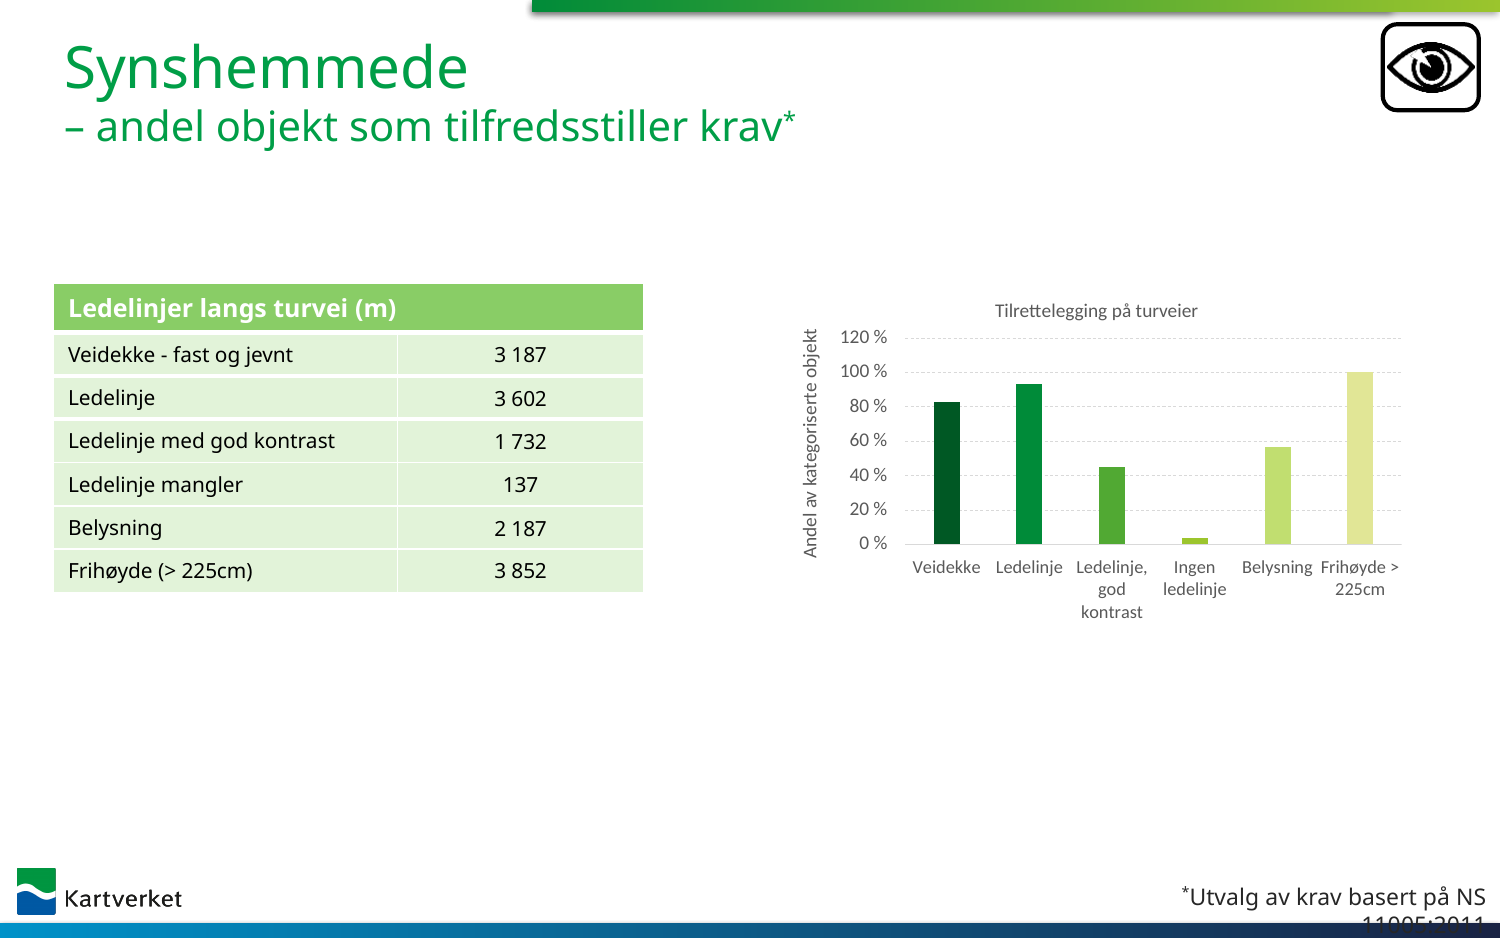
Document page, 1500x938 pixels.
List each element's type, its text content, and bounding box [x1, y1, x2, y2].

picture [791, 291, 1402, 630]
table_cell Veidekke - fast og jevnt [54, 335, 397, 374]
table_cell Frihøyde (> 225cm) [54, 550, 397, 592]
table_cell 137 [398, 463, 643, 505]
table_cell 2 187 [398, 507, 643, 548]
table_cell Belysning [54, 507, 397, 548]
table_cell Ledelinje med god kontrast [54, 421, 397, 462]
table_header Ledelinjer langs turvei (m) [54, 284, 643, 330]
text_box Synshemmede – andel objekt som tilfredsstiller krav* [49, 24, 1431, 158]
table_cell 3 187 [398, 335, 643, 374]
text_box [1382, 24, 1480, 111]
table_cell Ledelinje mangler [54, 463, 397, 505]
table_cell Ledelinje [54, 378, 397, 417]
table_cell 1 732 [398, 421, 643, 462]
table_cell 3 602 [398, 378, 643, 417]
table_cell 3 852 [398, 550, 643, 592]
text_box *Utvalg av krav basert på NS 11005:2011 [1068, 873, 1500, 938]
